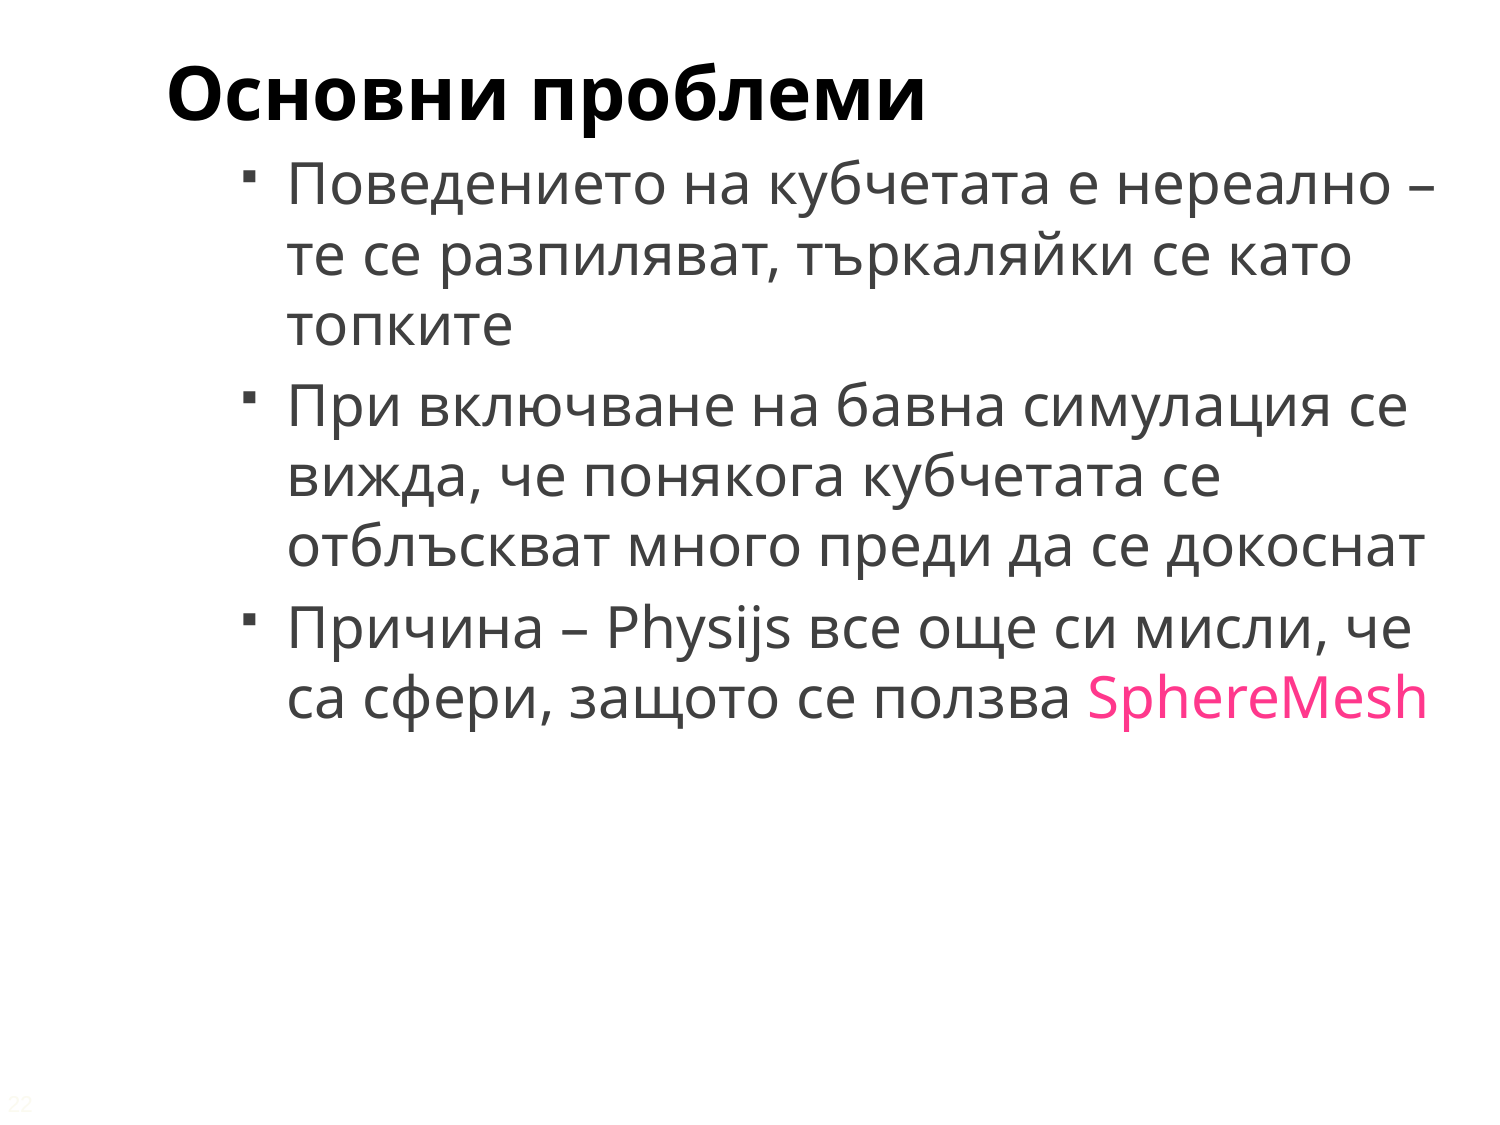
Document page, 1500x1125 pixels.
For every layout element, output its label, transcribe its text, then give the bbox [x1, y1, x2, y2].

list Основни проблеми Поведението на кубчетата е нереално – те се разпиляват, търкаляйки се като топките При включване на бавна симулация се вижда, че понякога кубчетата се отблъскват много преди да се докоснат Причина – Physijs все още си мисли, че са сфери, защото се ползва SphereMesh [150, 37, 1488, 1113]
